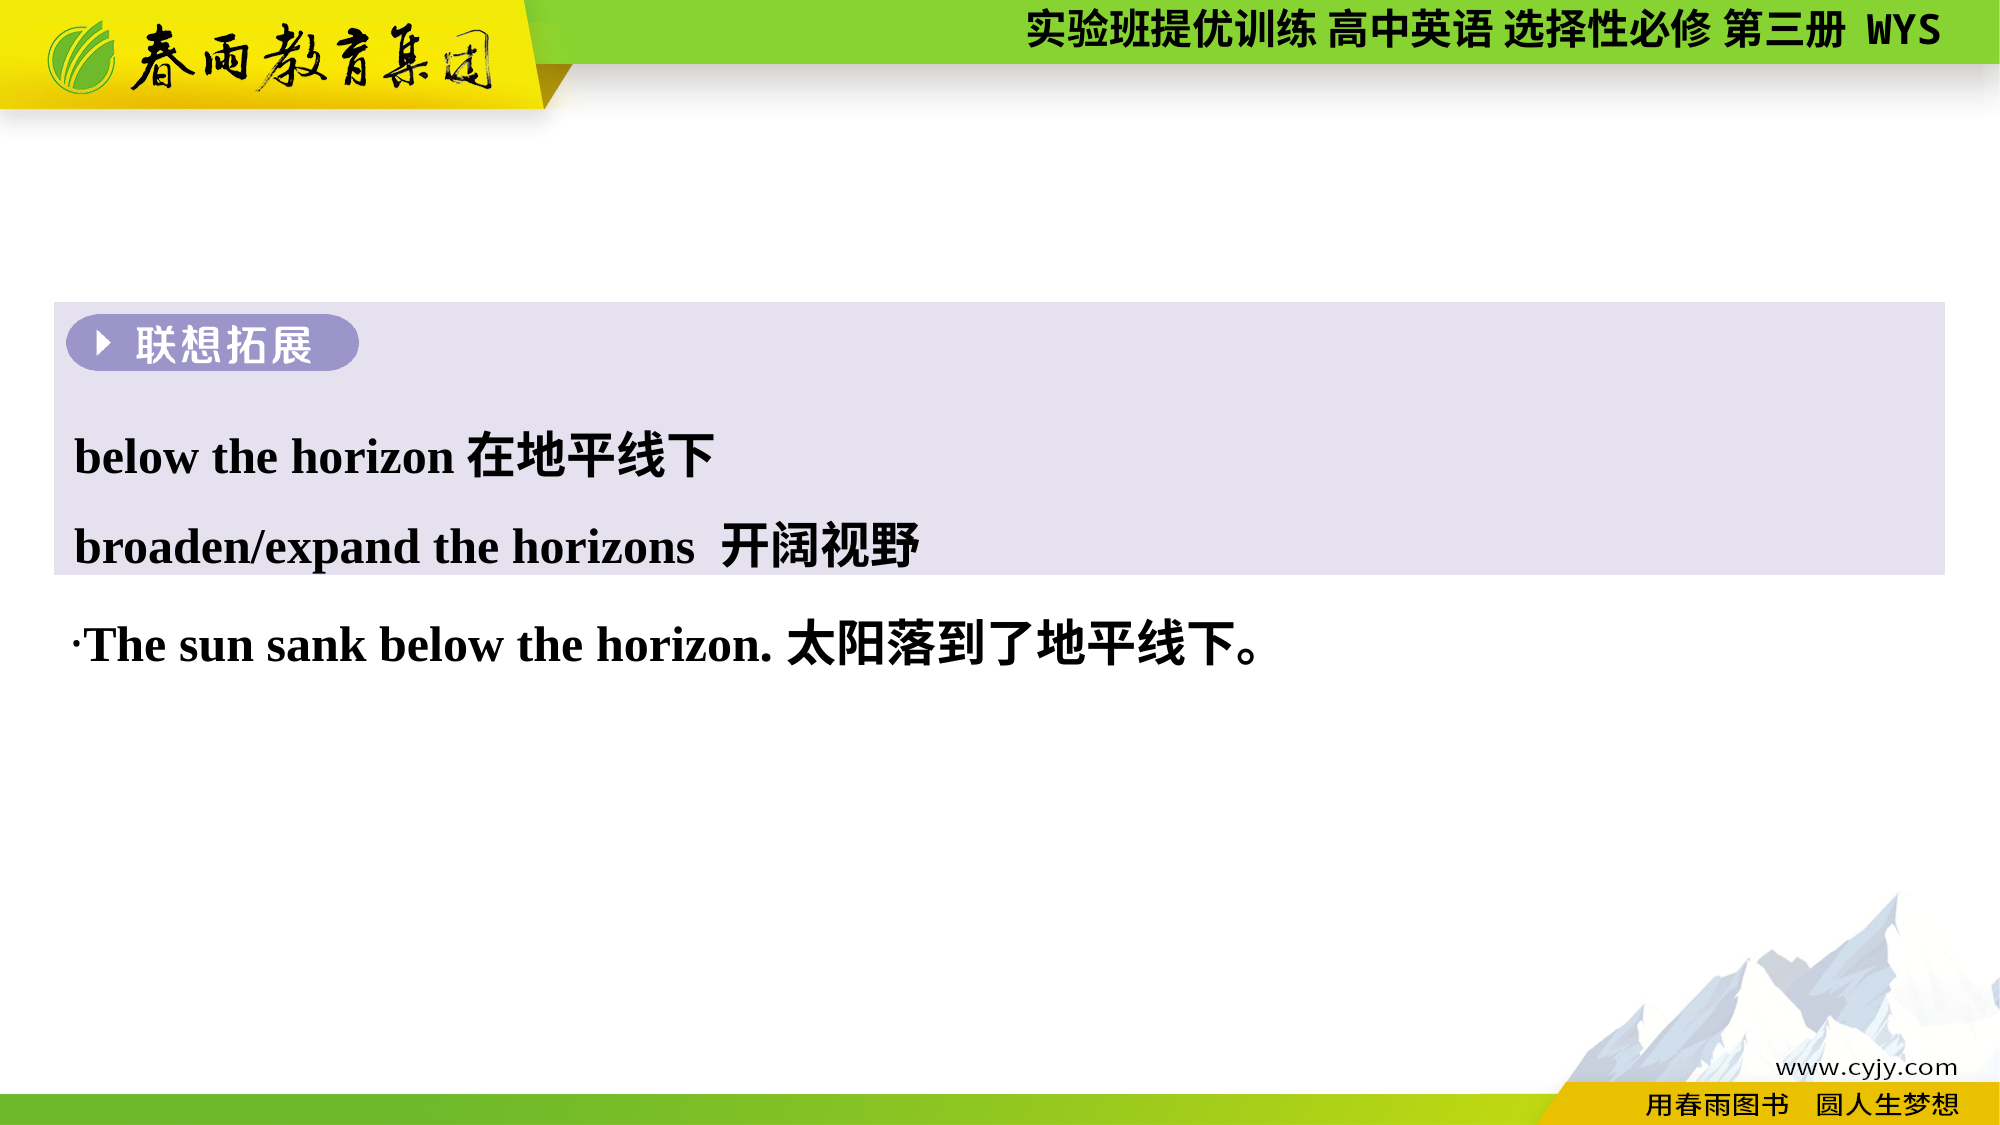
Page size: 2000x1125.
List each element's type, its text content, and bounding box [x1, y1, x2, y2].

picture [0, 0, 2000, 1125]
text_box ·The sun sank below the horizon.太阳落到了地平线下。 [54, 583, 1939, 680]
